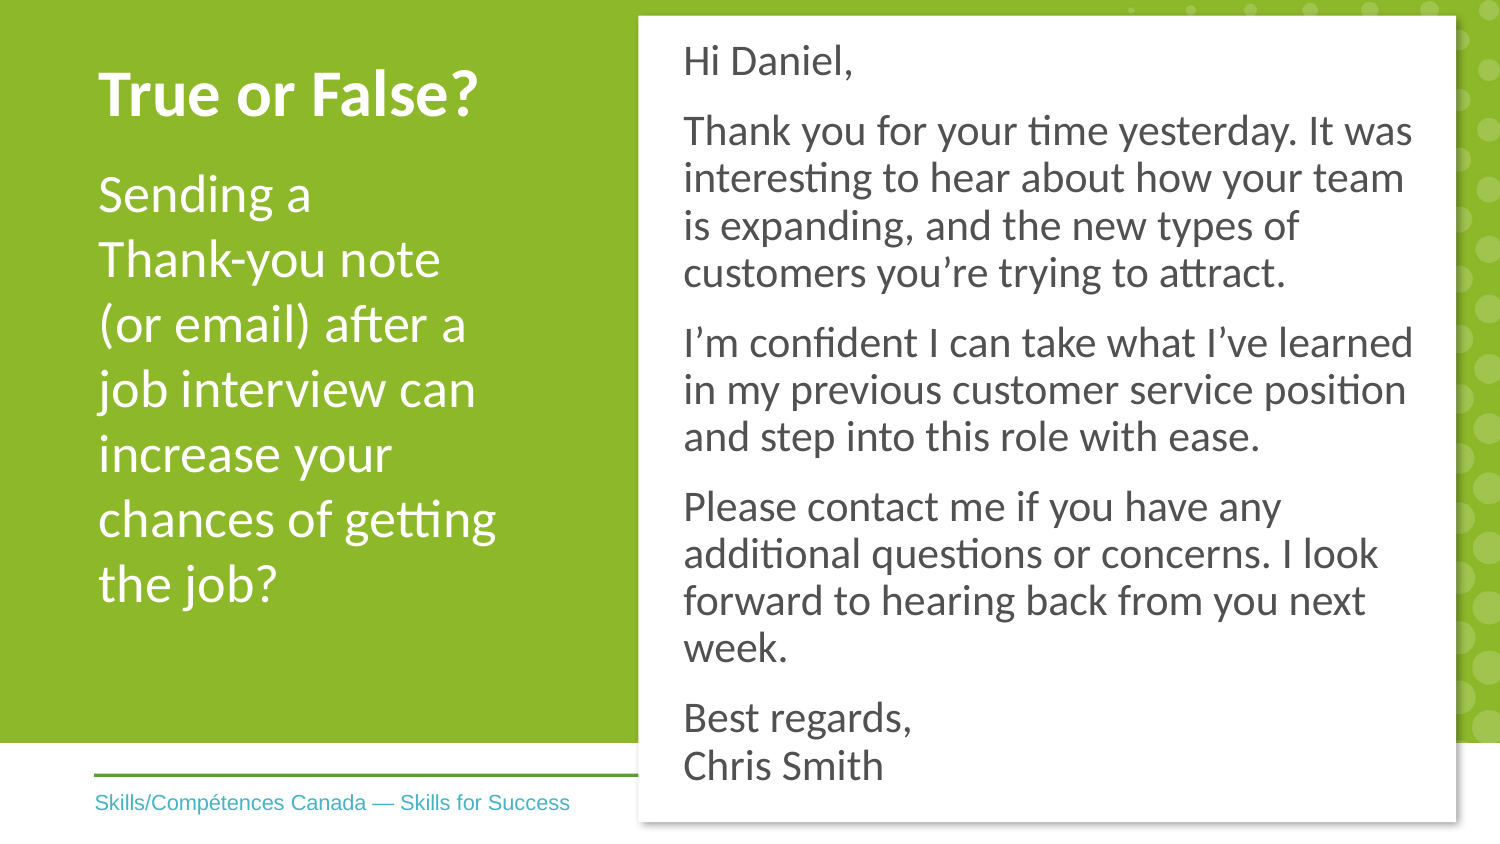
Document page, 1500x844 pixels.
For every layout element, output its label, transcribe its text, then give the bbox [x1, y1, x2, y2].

list Hi Daniel, Thank you for your time yesterday. It was interesting to hear about how your team is expanding, and the new types of customers you’re trying to attract. I’m confident I can take what I’ve learned in my previous customer service position and step into this role with ease. Please contact me if you have any additional questions or concerns. I look forward to hearing back from you next week. Best regards, Chris Smith [638, 15, 1457, 823]
list True or False? Sending a Thank-you note (or email) after a job interview can increase your chances of getting the job? [84, 42, 543, 675]
picture [0, 0, 1500, 743]
